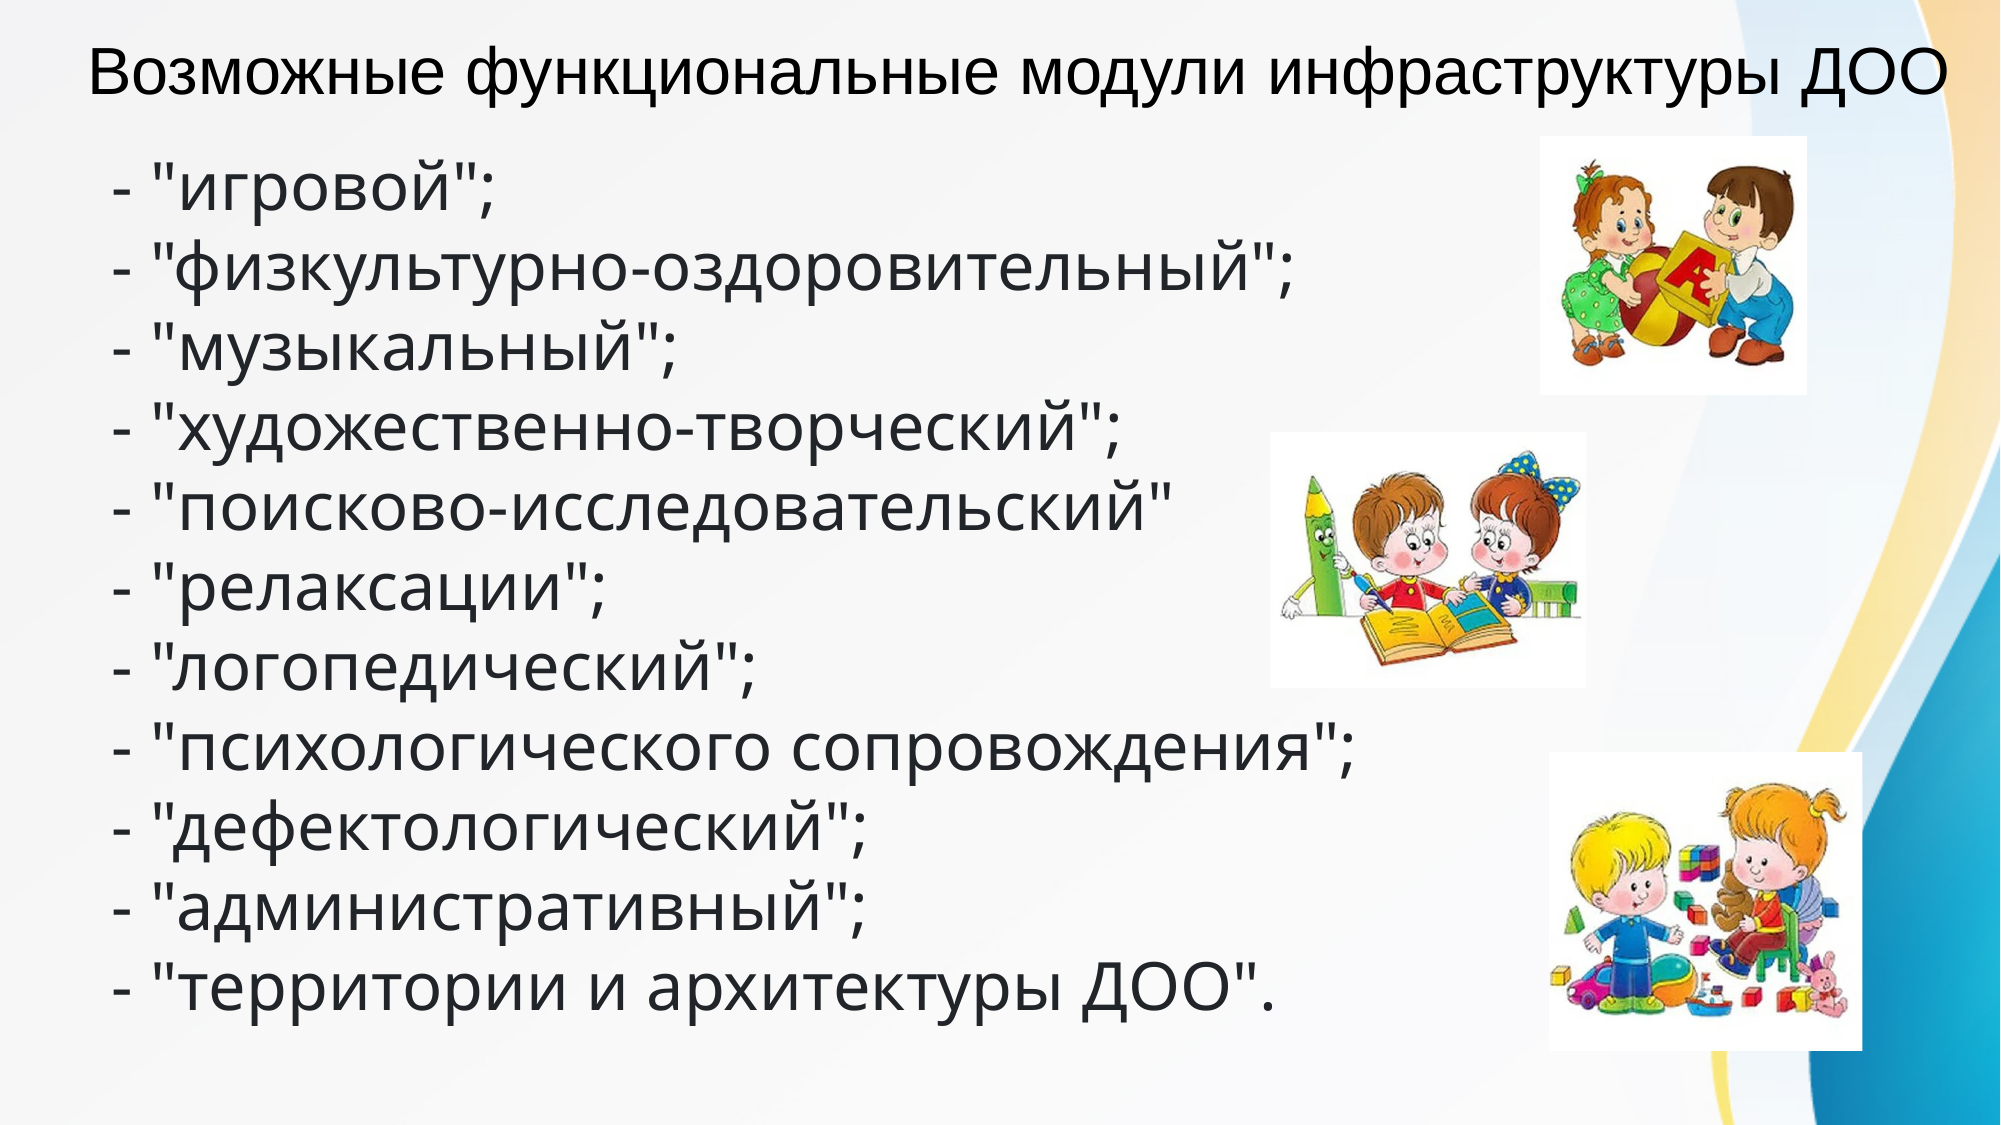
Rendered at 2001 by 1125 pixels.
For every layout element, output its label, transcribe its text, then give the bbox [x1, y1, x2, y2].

text_box - "игровой"; - "физкультурно-оздоровительный"; - "музыкальный"; - "художественно-творческий"; - "поисково-исследовательский" - "релаксации"; - "логопедический"; - "психологического сопровождения"; - "дефектологический"; - "административный"; - "территории и архитектуры ДОО". [96, 136, 1840, 1091]
picture [0, 0, 2001, 1125]
title Возможные функциональные модули инфраструктуры ДОО [32, 30, 1985, 99]
